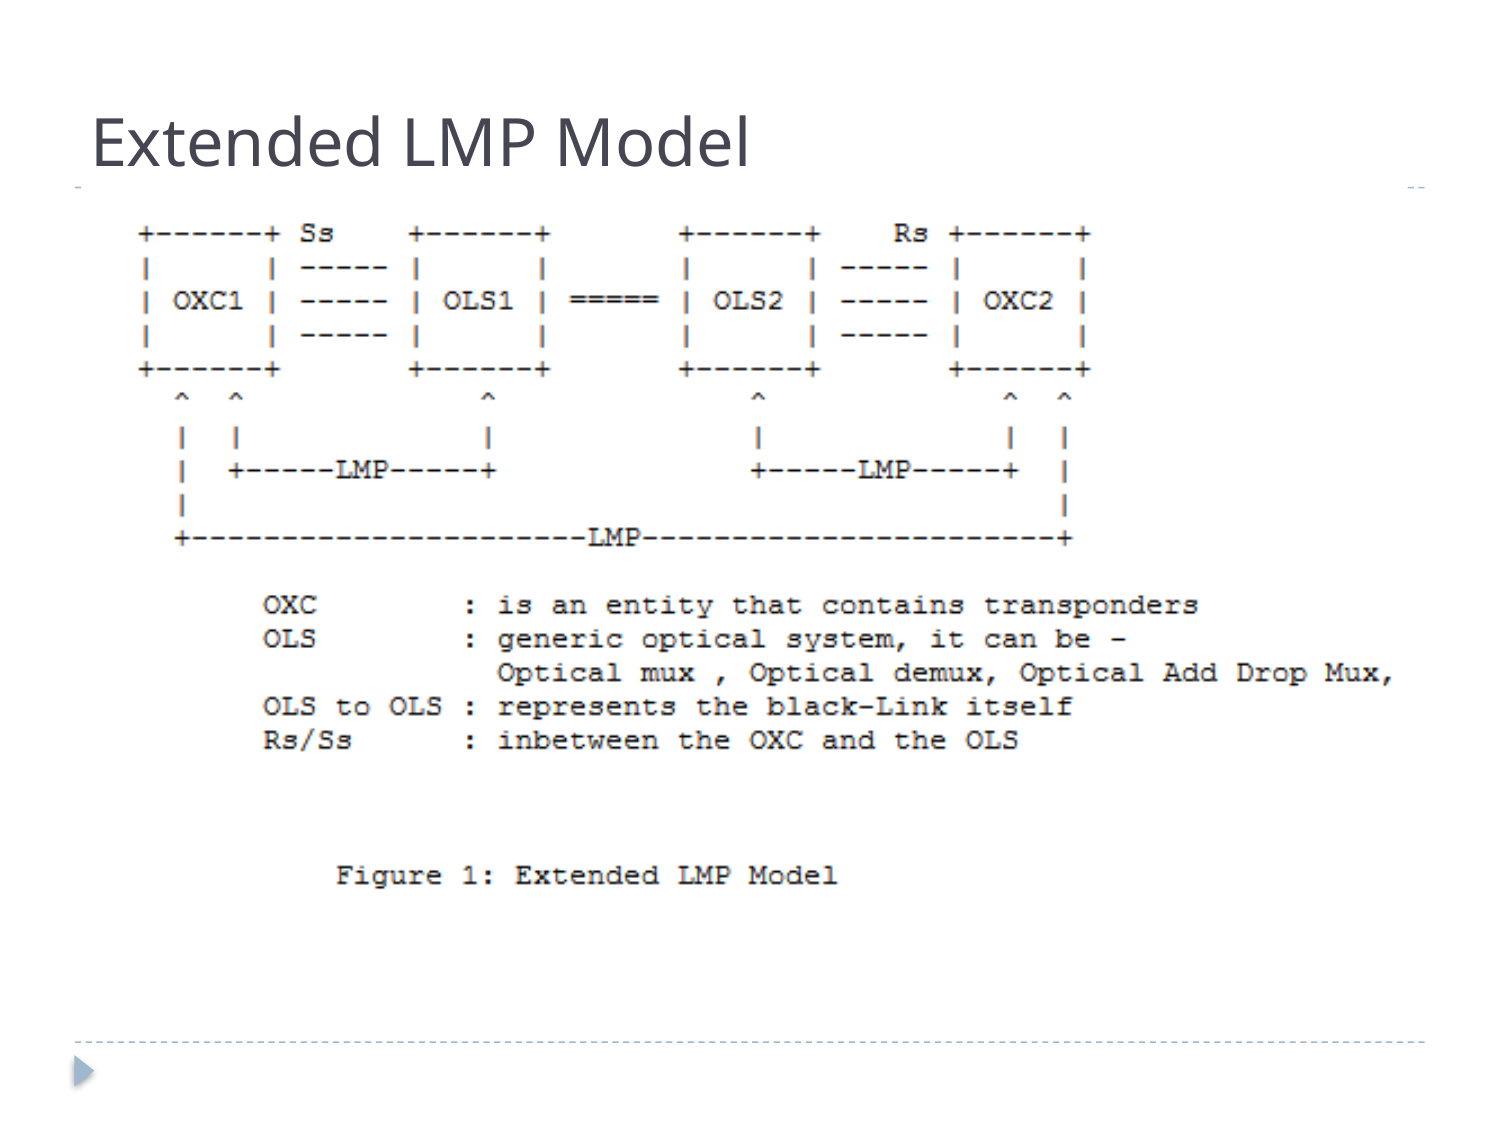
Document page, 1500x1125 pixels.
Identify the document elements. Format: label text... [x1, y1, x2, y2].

title Extended LMP Model [74, 24, 1426, 188]
picture [81, 186, 1407, 932]
